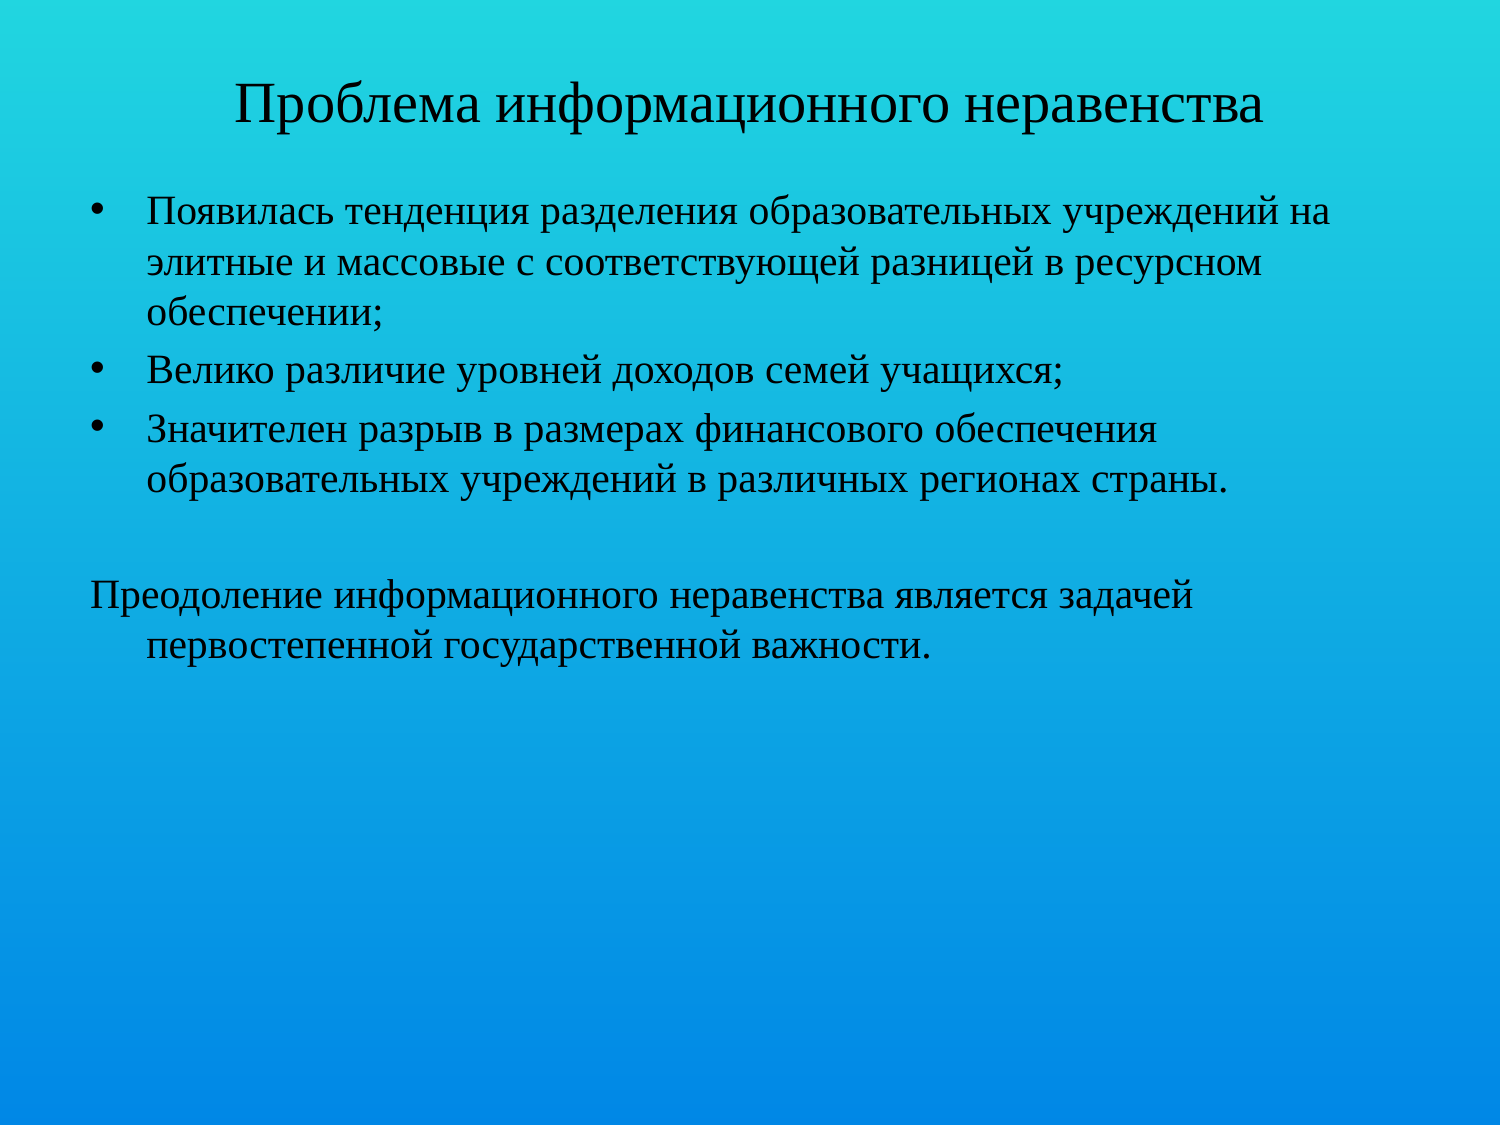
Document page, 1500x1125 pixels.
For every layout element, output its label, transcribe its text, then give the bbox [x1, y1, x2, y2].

list Появилась тенденция разделения образовательных учреждений на элитные и массовые с соответствующей разницей в ресурсном обеспечении; Велико различие уровней доходов семей учащихся; Значителен разрыв в размерах финансового обеспечения образовательных учреждений в различных регионах страны. Преодоление информационного неравенства является задачей первостепенной государственной важности. [75, 175, 1425, 1005]
title Проблема информационного неравенства [75, 45, 1425, 153]
